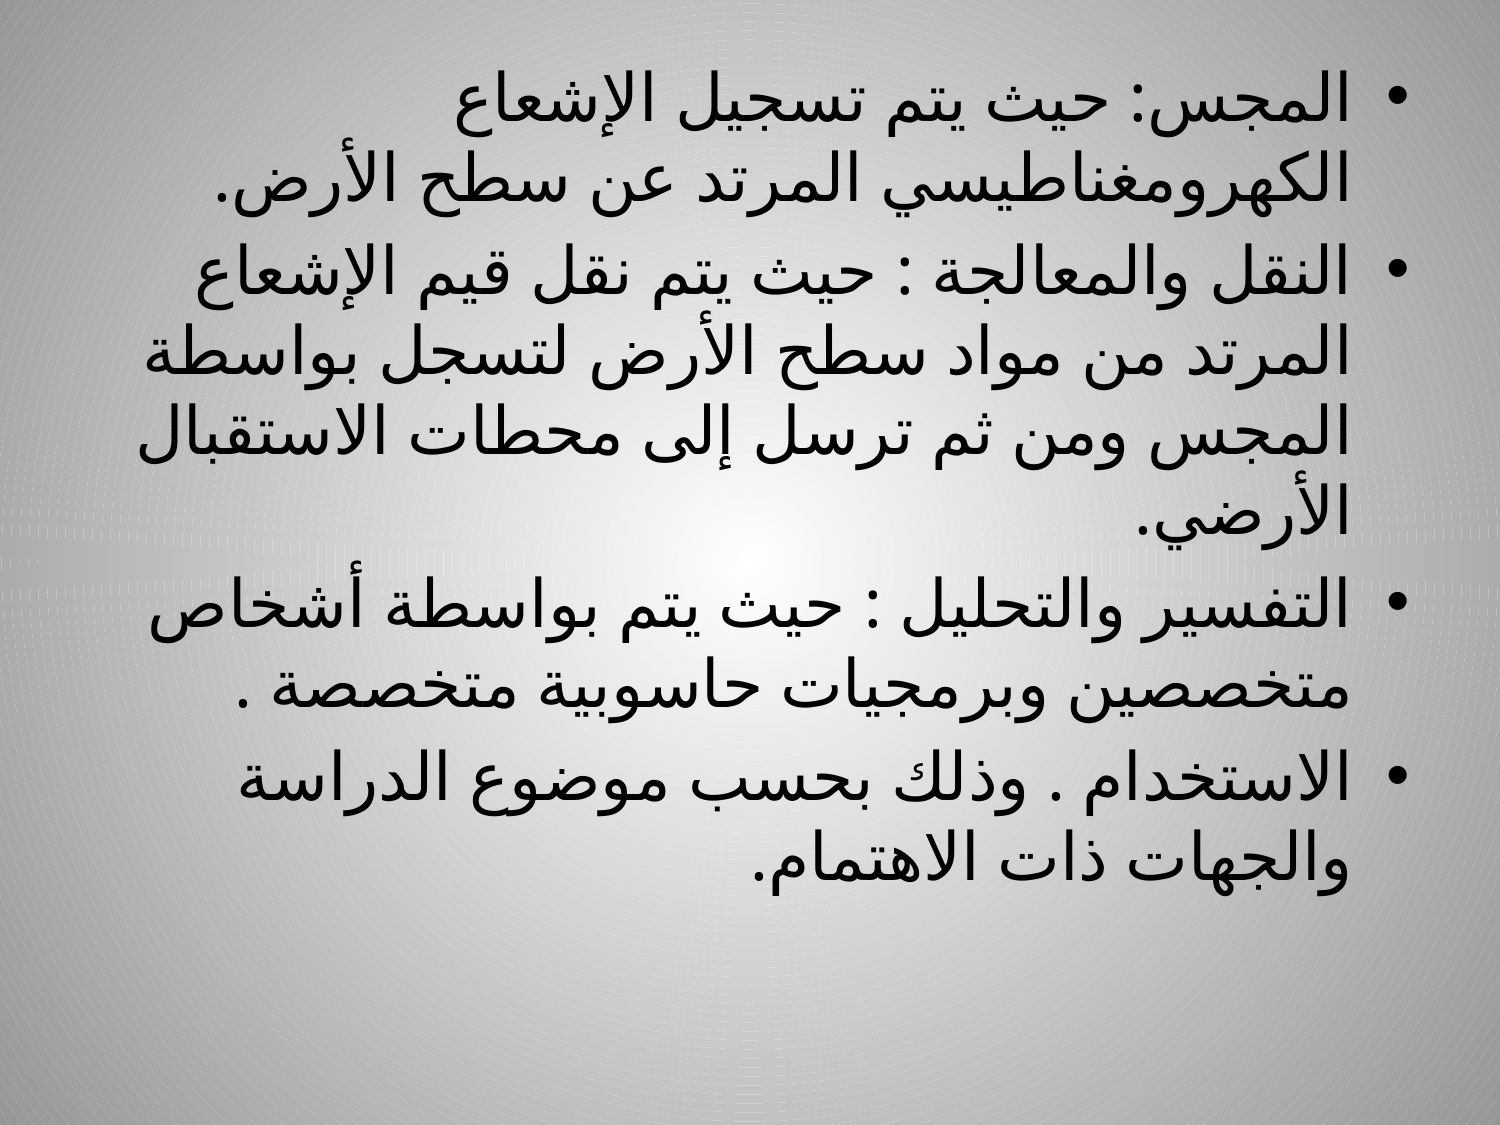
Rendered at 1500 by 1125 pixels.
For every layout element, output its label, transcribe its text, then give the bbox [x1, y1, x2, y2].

list المجس: حيث يتم تسجيل الإشعاع الكهرومغناطيسي المرتد عن سطح الأرض. النقل والمعالجة : حيث يتم نقل قيم الإشعاع المرتد من مواد سطح الأرض لتسجل بواسطة المجس ومن ثم ترسل إلى محطات الاستقبال الأرضي. التفسير والتحليل : حيث يتم بواسطة أشخاص متخصصين وبرمجيات حاسوبية متخصصة . الاستخدام . وذلك بحسب موضوع الدراسة والجهات ذات الاهتمام. [75, 46, 1425, 1005]
